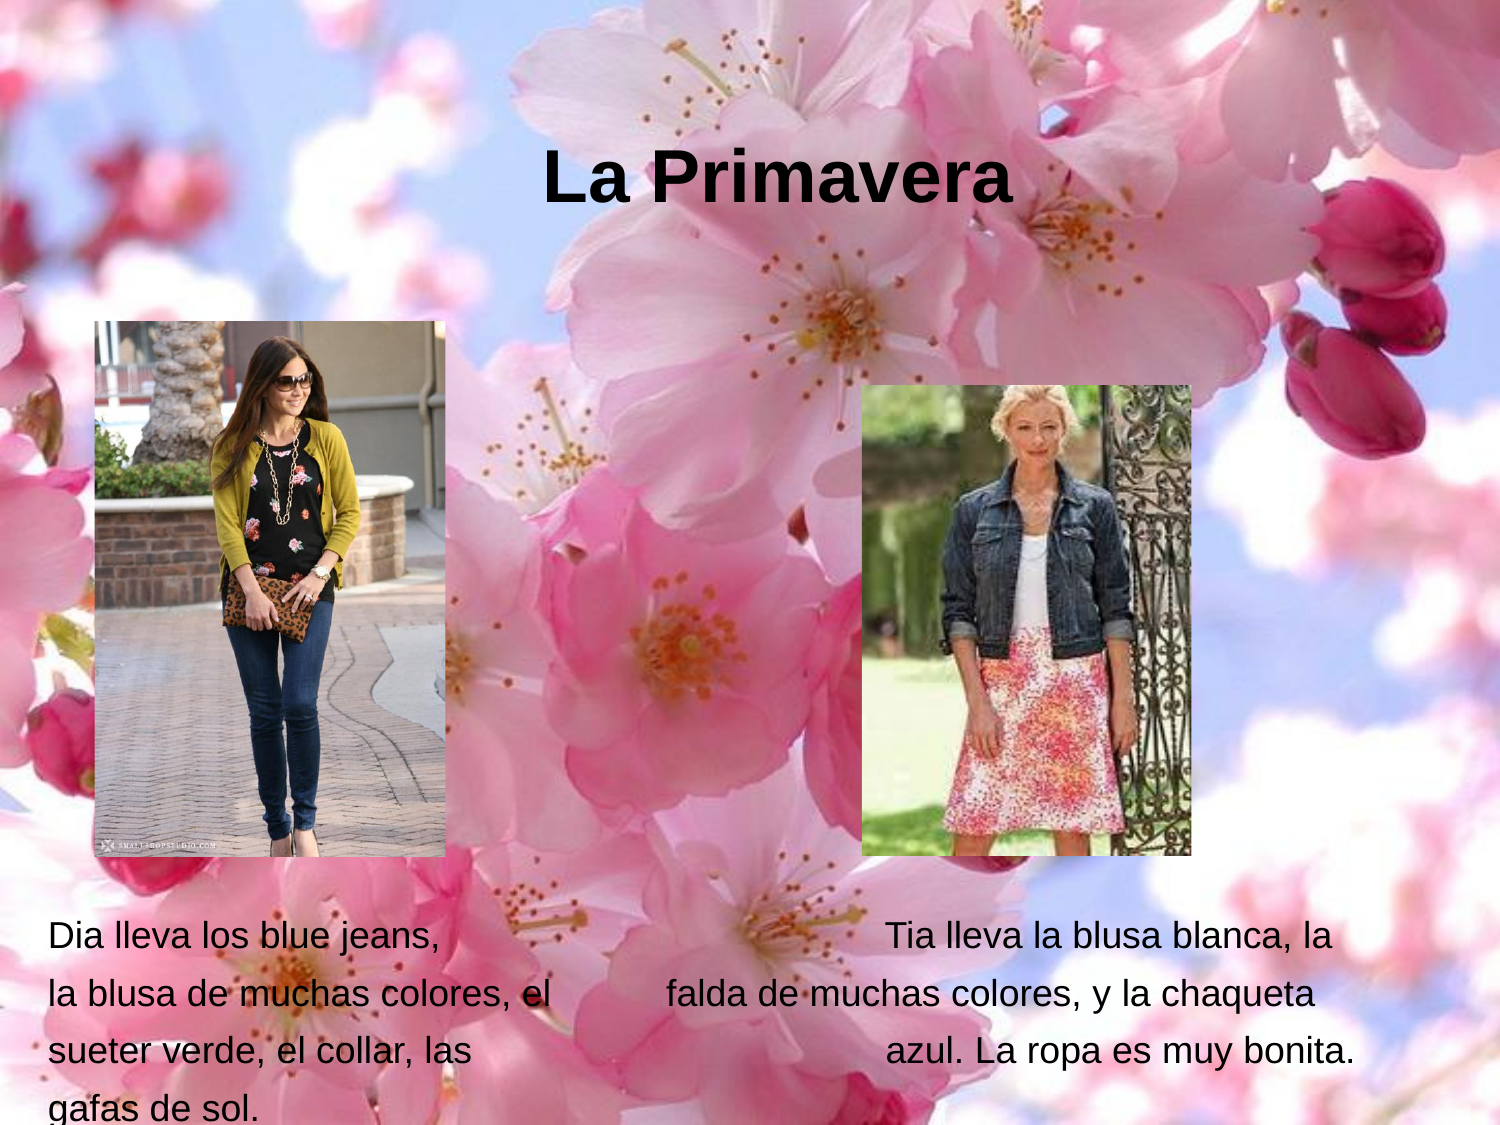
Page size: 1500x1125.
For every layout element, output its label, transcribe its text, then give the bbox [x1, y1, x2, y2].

text_box [861, 385, 1192, 856]
title La Primavera [75, 14, 1425, 233]
picture [0, 0, 1500, 1125]
list Dia lleva los blue jeans, Tia lleva la blusa blanca, la la blusa de muchas colores, el falda de muchas colores, y la chaqueta sueter verde, el collar, las azul. La ropa es muy bonita. gafas de sol. [32, 284, 1383, 1125]
text_box [94, 321, 446, 857]
